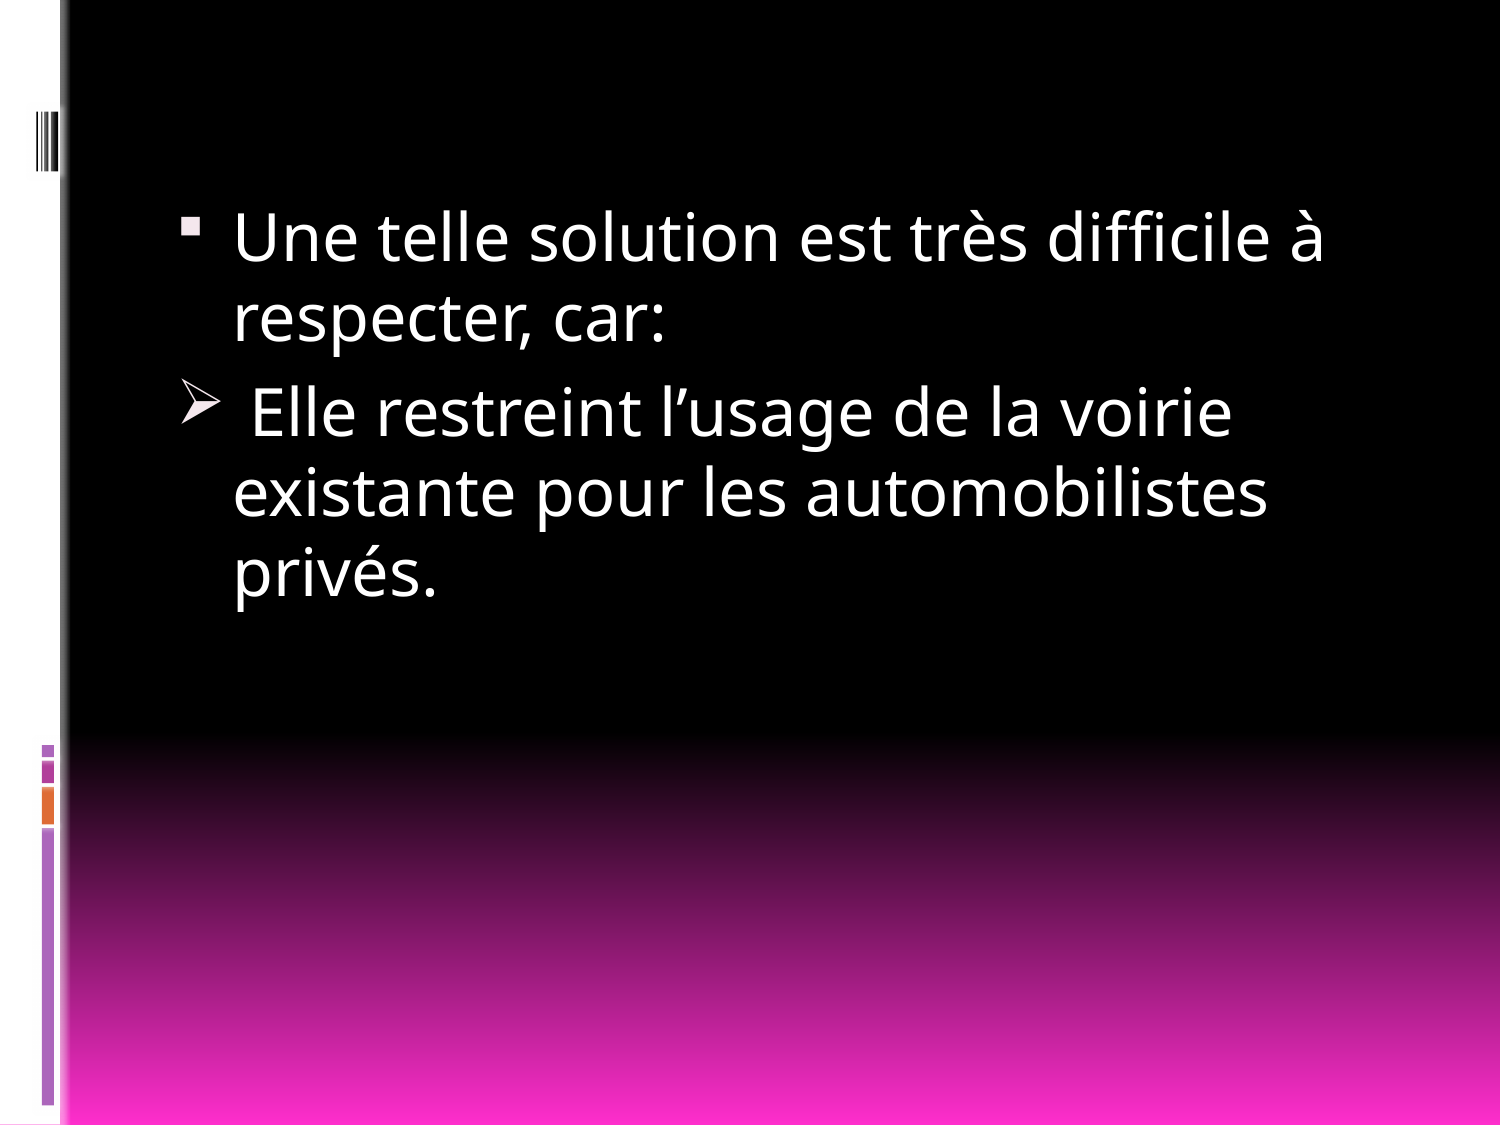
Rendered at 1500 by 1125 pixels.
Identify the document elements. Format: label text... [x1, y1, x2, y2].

list Une telle solution est très difficile à respecter, car: Elle restreint l’usage de la voirie existante pour les automobilistes privés. [150, 187, 1425, 1043]
